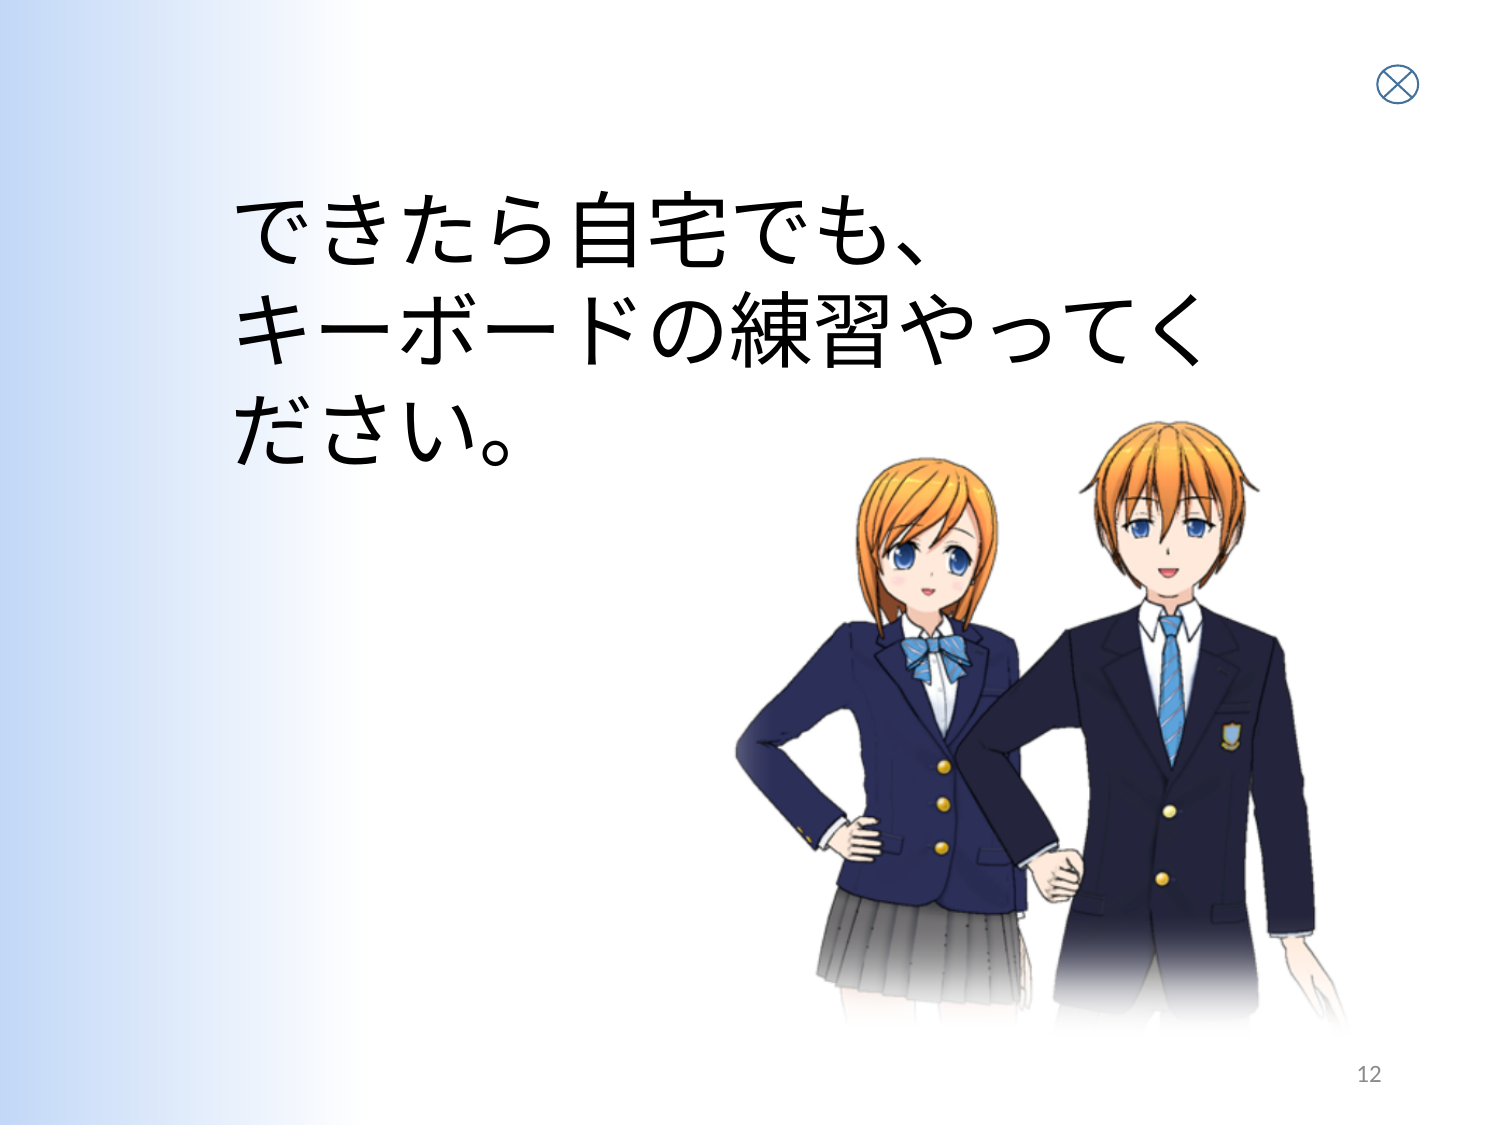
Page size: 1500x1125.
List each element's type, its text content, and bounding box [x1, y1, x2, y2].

text_box できたら自宅でも、 キーボードの練習やってください。 [215, 170, 1302, 485]
text_box [1376, 64, 1420, 105]
picture [650, 329, 1468, 1038]
slide_number 12 [1059, 1042, 1397, 1103]
text_box [0, 0, 364, 1125]
